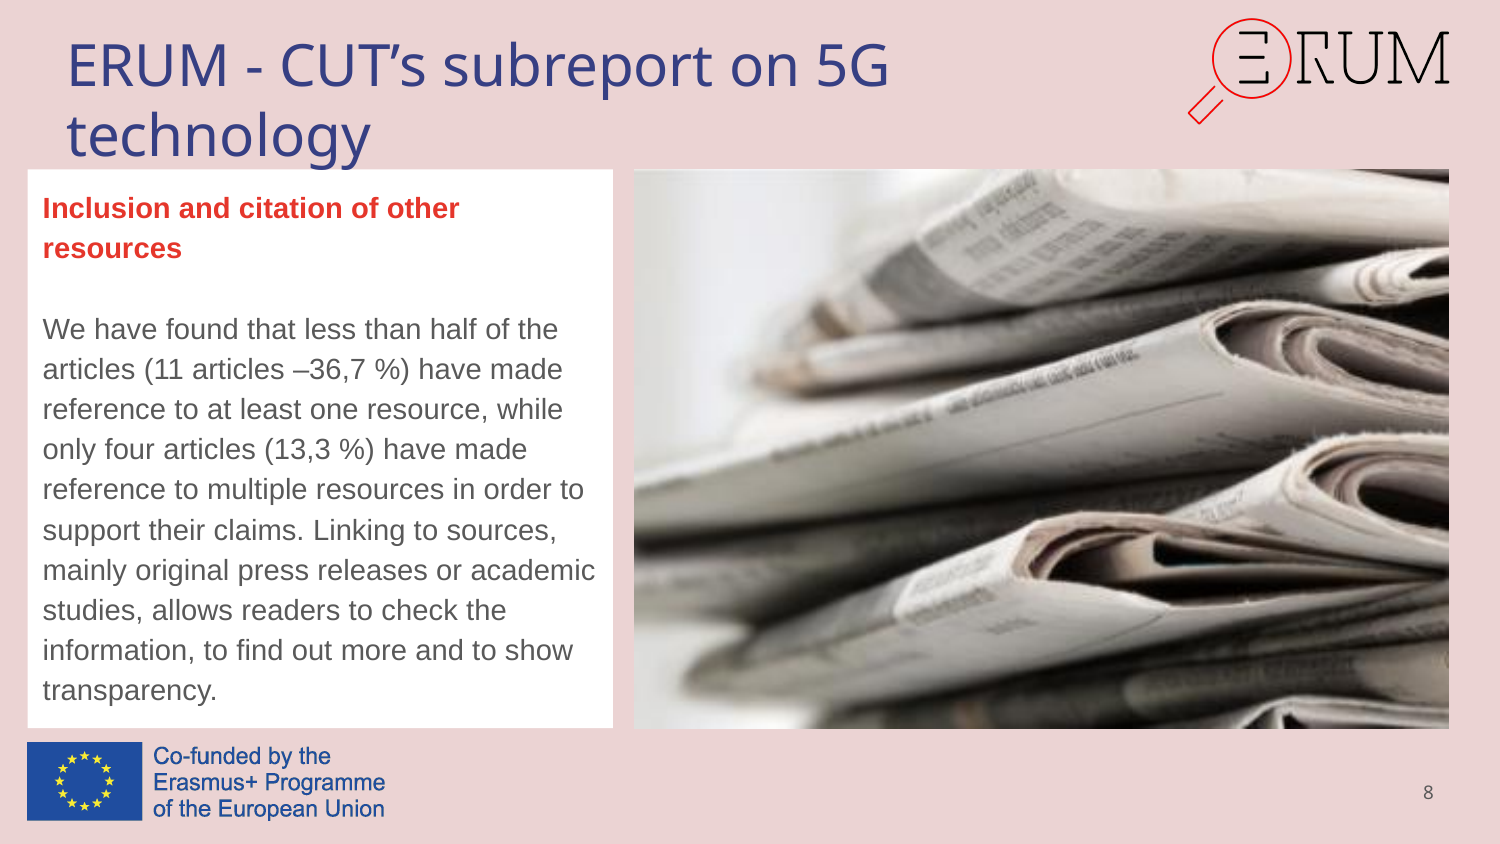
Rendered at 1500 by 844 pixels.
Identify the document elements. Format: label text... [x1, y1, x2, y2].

picture [27, 742, 385, 821]
picture [1136, 0, 1500, 137]
list Inclusion and citation of other resources We have found that less than half of the articles (11 articles –36,7 %) have made reference to at least one resource, while only four articles (13,3 %) have made reference to multiple resources in order to support their claims. Linking to sources, mainly original press releases or academic studies, allows readers to check the information, to find out more and to show transparency. [27, 169, 613, 729]
title ERUM - CUT’s subreport on 5G technology [51, 13, 1168, 108]
slide_number 8 [1358, 761, 1449, 826]
picture [633, 169, 1450, 729]
